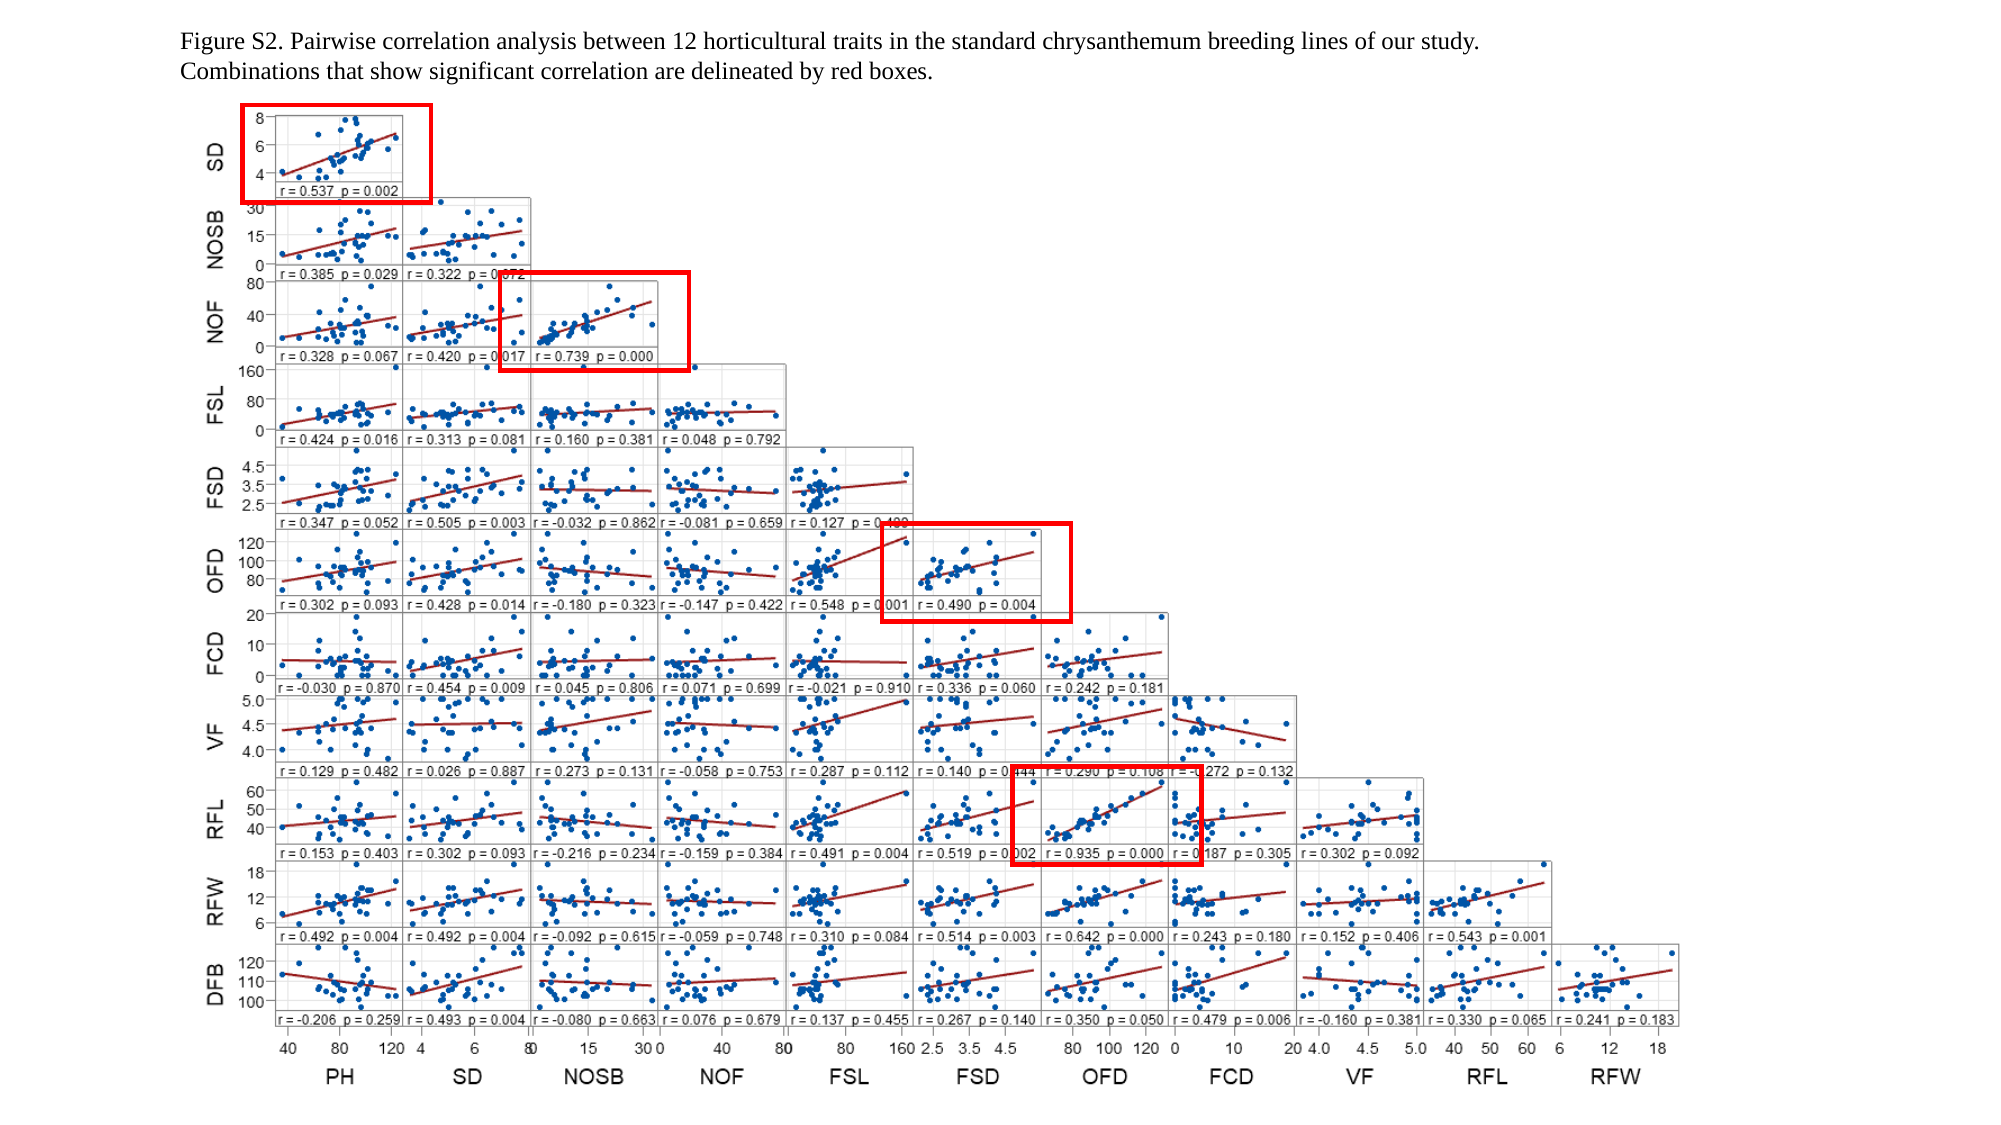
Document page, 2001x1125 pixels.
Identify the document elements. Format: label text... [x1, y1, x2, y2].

picture [193, 88, 1721, 1095]
text_box Figure S2. Pairwise correlation analysis between 12 horticultural traits in the standard chrysanthemum breeding lines of our study. Combinations that show significant correlation are delineated by red boxes. [165, 17, 1641, 92]
